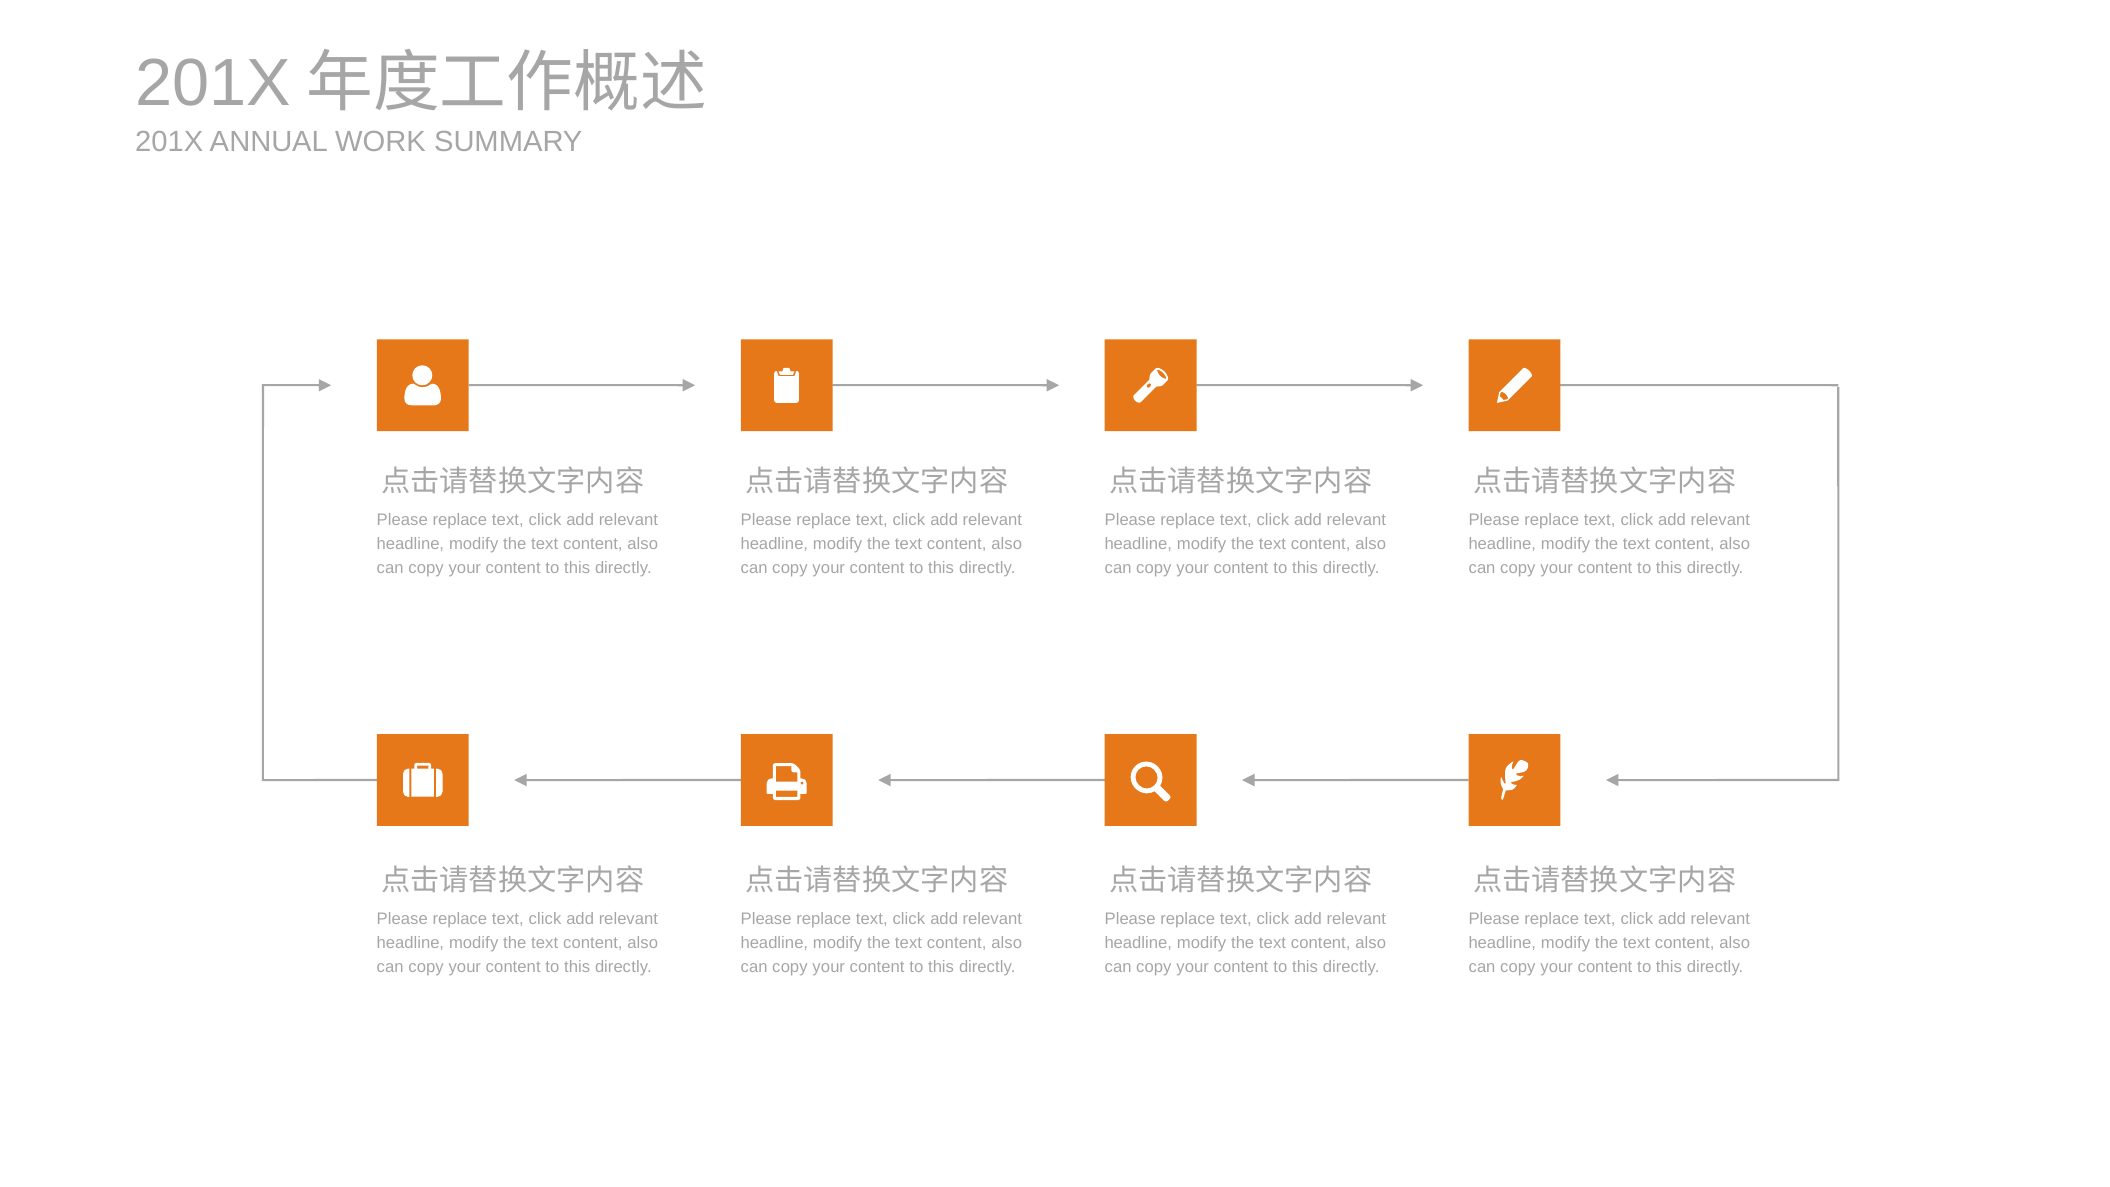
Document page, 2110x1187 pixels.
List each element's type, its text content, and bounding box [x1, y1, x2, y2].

text_box Please replace text, click add relevant headline, modify the text content, also can copy your content to this directly. [1468, 504, 1772, 577]
text_box Please replace text, click add relevant headline, modify the text content, also can copy your content to this directly. [740, 904, 1044, 977]
text_box [261, 379, 332, 392]
text_box Please replace text, click add relevant headline, modify the text content, also can copy your content to this directly. [740, 504, 1044, 577]
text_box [740, 339, 833, 432]
text_box [1606, 773, 1839, 787]
text_box 点击请替换文字内容 [745, 454, 1109, 497]
text_box Please replace text, click add relevant headline, modify the text content, also can copy your content to this directly. [1468, 904, 1772, 977]
text_box Please replace text, click add relevant headline, modify the text content, also can copy your content to this directly. [1104, 504, 1408, 577]
text_box 点击请替换文字内容 [745, 854, 1109, 897]
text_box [1468, 734, 1561, 826]
text_box [514, 773, 740, 787]
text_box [1468, 339, 1561, 432]
text_box [833, 379, 1060, 392]
text_box 点击请替换文字内容 [381, 454, 745, 497]
text_box [878, 773, 1104, 787]
text_box 点击请替换文字内容 [381, 854, 745, 897]
text_box [1242, 773, 1468, 787]
text_box 点击请替换文字内容 [1473, 854, 1847, 897]
text_box [469, 379, 696, 392]
text_box 点击请替换文字内容 [1109, 454, 1473, 497]
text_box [376, 339, 469, 432]
text_box [1197, 379, 1424, 392]
text_box Please replace text, click add relevant headline, modify the text content, also can copy your content to this directly. [376, 904, 680, 977]
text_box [376, 734, 469, 826]
text_box 点击请替换文字内容 [1109, 854, 1473, 897]
text_box 201X年度工作概述 [135, 38, 783, 119]
text_box Please replace text, click add relevant headline, modify the text content, also can copy your content to this directly. [1104, 904, 1408, 977]
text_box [740, 734, 833, 826]
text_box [1104, 734, 1197, 826]
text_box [1104, 339, 1197, 432]
text_box 点击请替换文字内容 [1473, 454, 1847, 497]
text_box 201X ANNUAL WORK SUMMARY [135, 122, 596, 158]
text_box Please replace text, click add relevant headline, modify the text content, also can copy your content to this directly. [376, 504, 680, 577]
